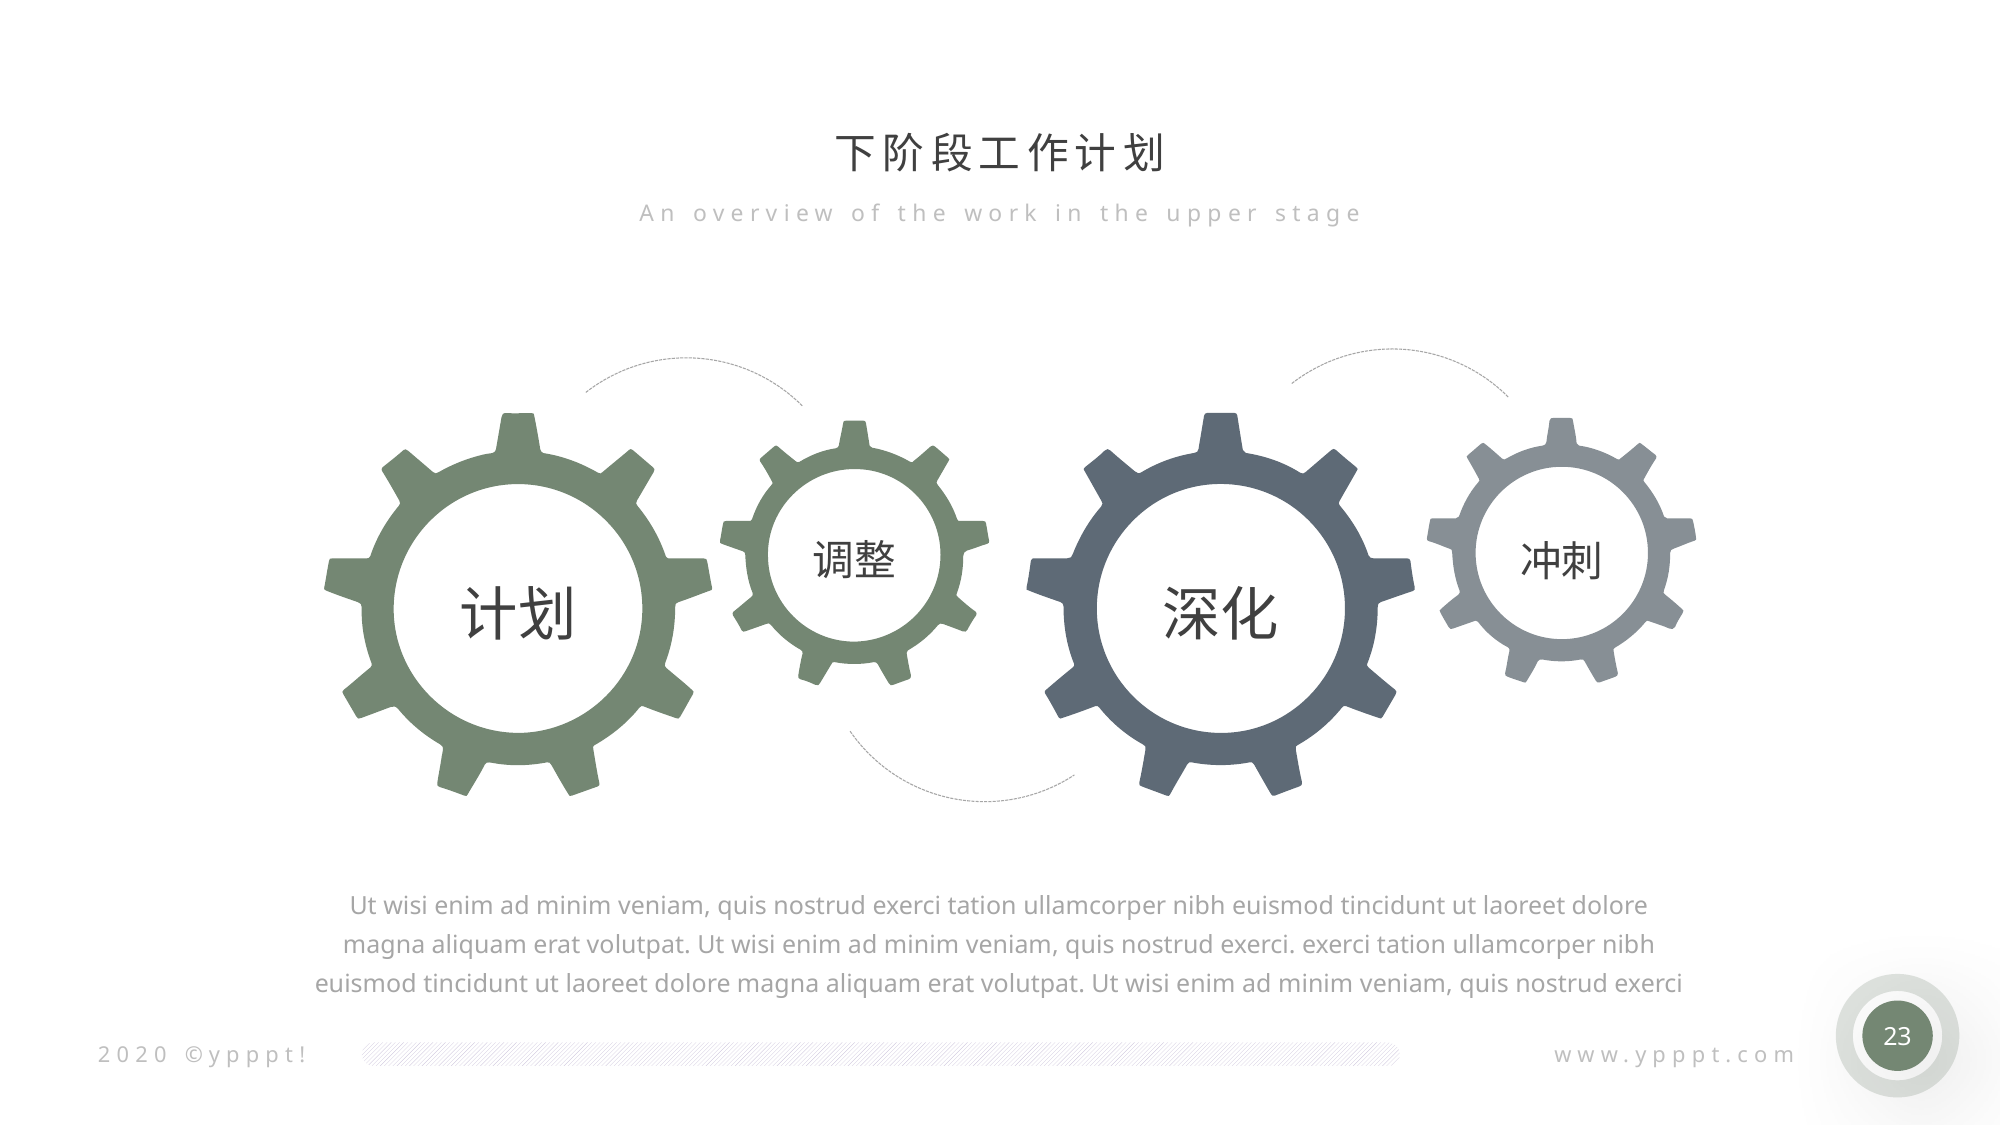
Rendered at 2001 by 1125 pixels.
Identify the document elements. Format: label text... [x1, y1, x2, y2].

text_box [360, 1041, 1401, 1067]
text_box 计划 [445, 569, 592, 654]
text_box [1425, 416, 1698, 684]
text_box [718, 419, 991, 687]
text_box 调整 [797, 526, 912, 591]
text_box An overview of the work in the upper stage [624, 183, 1376, 234]
text_box [1291, 348, 1509, 513]
text_box [324, 413, 713, 796]
text_box 深化 [1147, 569, 1294, 654]
text_box 下阶段工作计划 [820, 119, 1180, 183]
text_box 2020 ©ypppt! [83, 1032, 429, 1074]
text_box Ut wisi enim ad minim veniam, quis nostrud exerci tation ullamcorper nibh euismod tincidunt ut laoreet dolore magna aliquam erat volutpat. Ut wisi enim ad minim veniam, quis nostrud exerci. exerci tation ullamcorper nibh euismod tincidunt ut laoreet dolore magna aliquam erat volutpat. Ut wisi enim ad minim veniam, quis nostrud exerci [296, 873, 1704, 1005]
text_box [585, 357, 803, 522]
text_box [1026, 412, 1415, 796]
text_box [849, 637, 1075, 803]
text_box www.ypppt.com [1419, 1032, 1810, 1074]
text_box 冲刺 [1505, 526, 1619, 592]
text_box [1835, 973, 1960, 1098]
